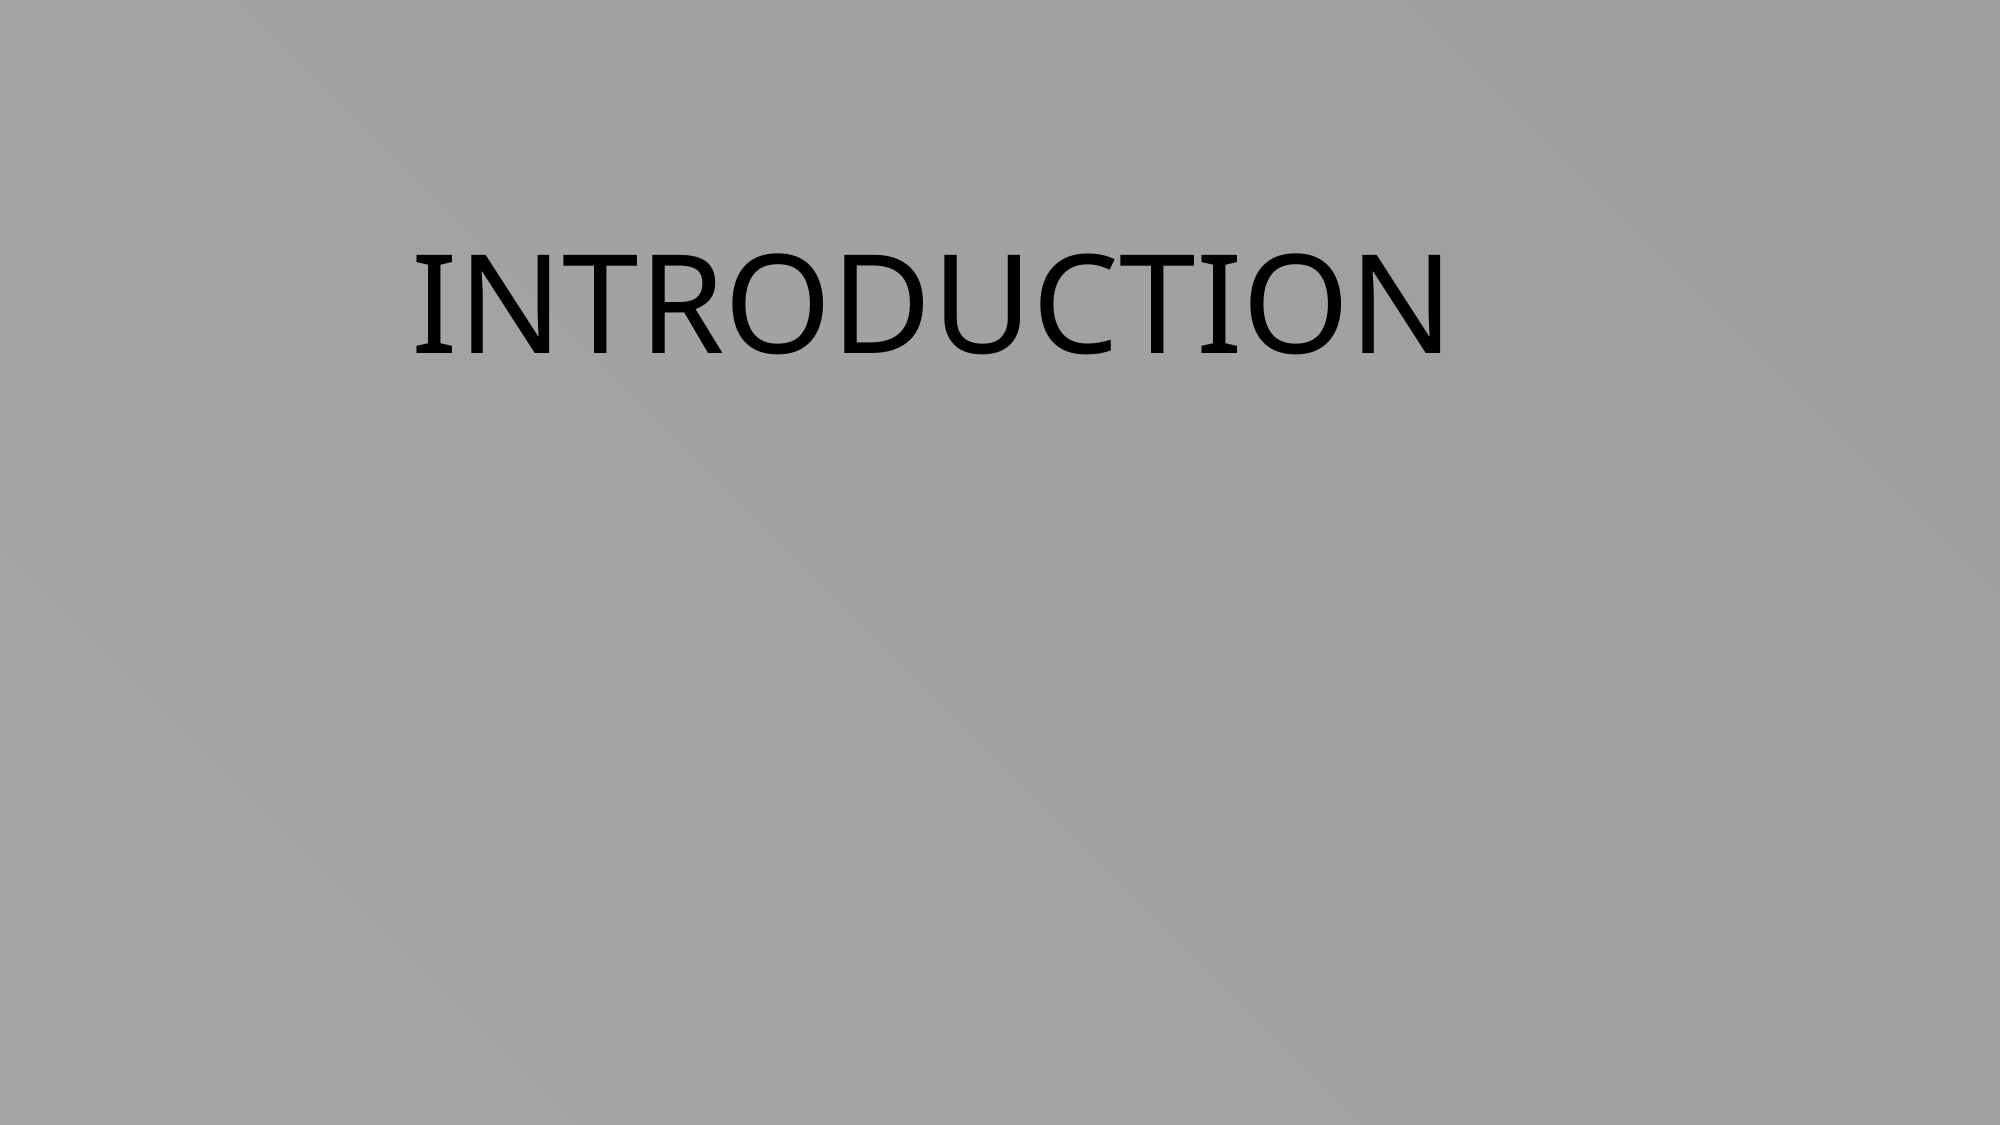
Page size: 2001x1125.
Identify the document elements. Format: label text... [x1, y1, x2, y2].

title INTRODUCTION [396, 131, 1814, 549]
